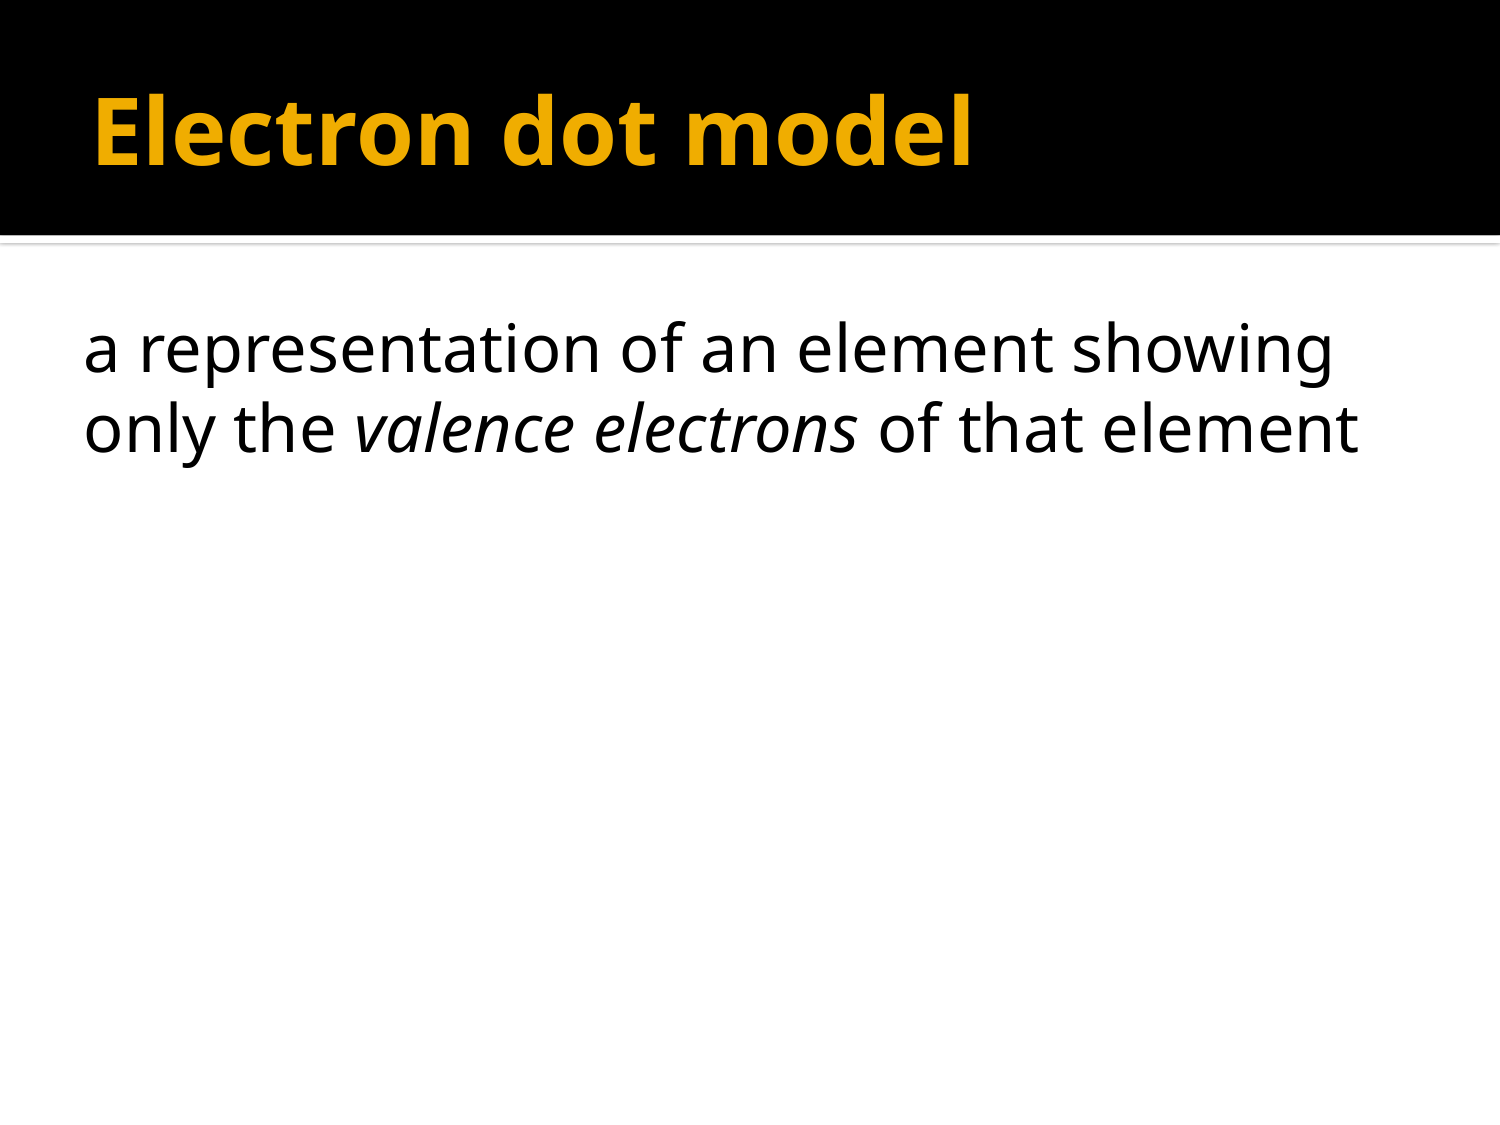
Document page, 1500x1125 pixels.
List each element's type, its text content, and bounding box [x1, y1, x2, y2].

list a representation of an element showing only the valence electrons of that element [75, 291, 1425, 1050]
title Electron dot model [75, 25, 1425, 231]
